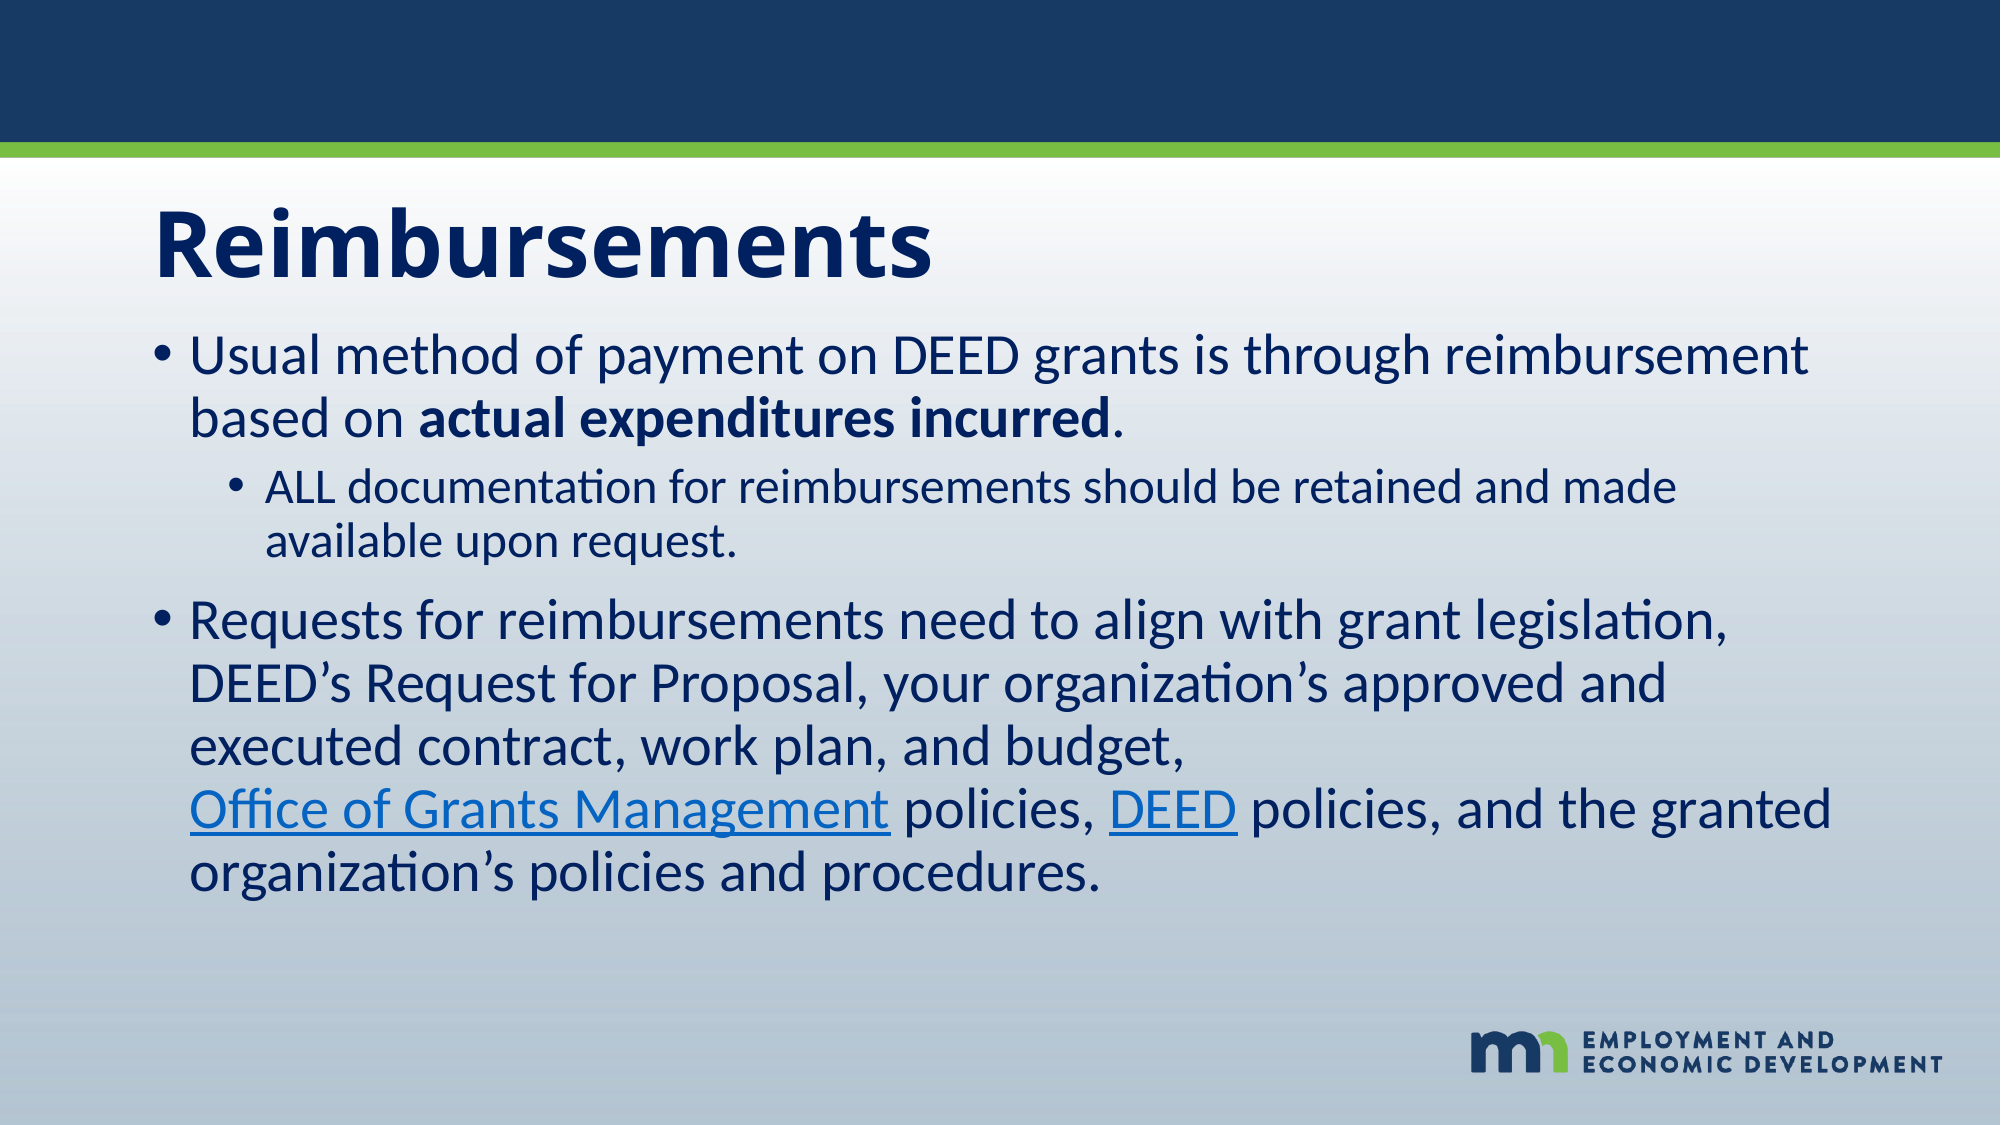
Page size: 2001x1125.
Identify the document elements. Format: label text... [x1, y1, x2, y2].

picture [0, 0, 2000, 1125]
list Usual method of payment on DEED grants is through reimbursement based on actual expenditures incurred. ALL documentation for reimbursements should be retained and made available upon request. Requests for reimbursements need to align with grant legislation, DEED’s Request for Proposal, your organization’s approved and executed contract, work plan, and budget, Office of Grants Management policies, DEED policies, and the granted organization’s policies and procedures. [137, 316, 1863, 1031]
title Reimbursements [137, 138, 1863, 316]
